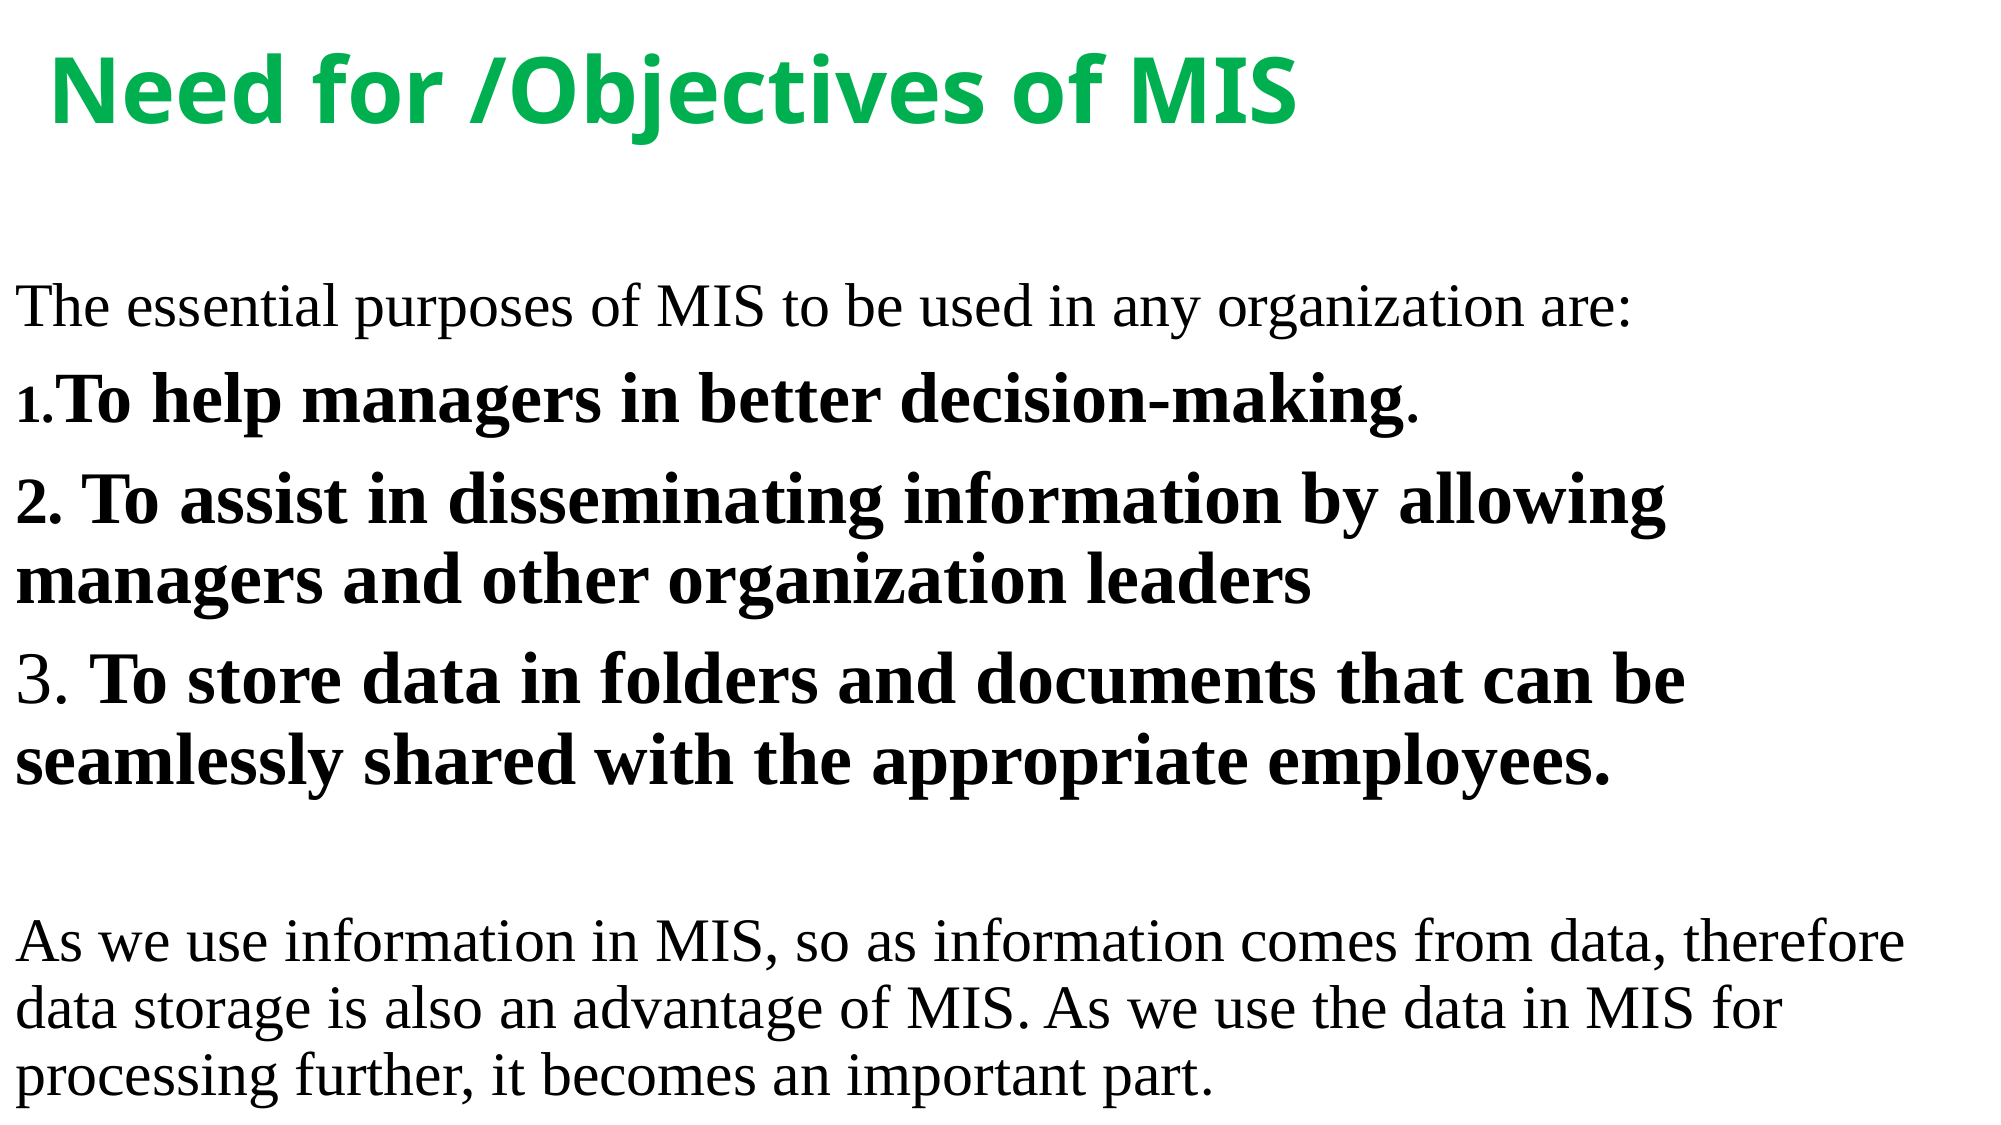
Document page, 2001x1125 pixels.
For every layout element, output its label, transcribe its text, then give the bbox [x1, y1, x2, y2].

list The essential purposes of MIS to be used in any organization are: 1.To help managers in better decision-making. 2. To assist in disseminating information by allowing managers and other organization leaders 3. To store data in folders and documents that can be seamlessly shared with the appropriate employees. As we use information in MIS, so as information comes from data, therefore data storage is also an advantage of MIS. As we use the data in MIS for processing further, it becomes an important part. [0, 175, 2000, 1125]
title Need for /Objectives of MIS [32, 0, 1877, 175]
